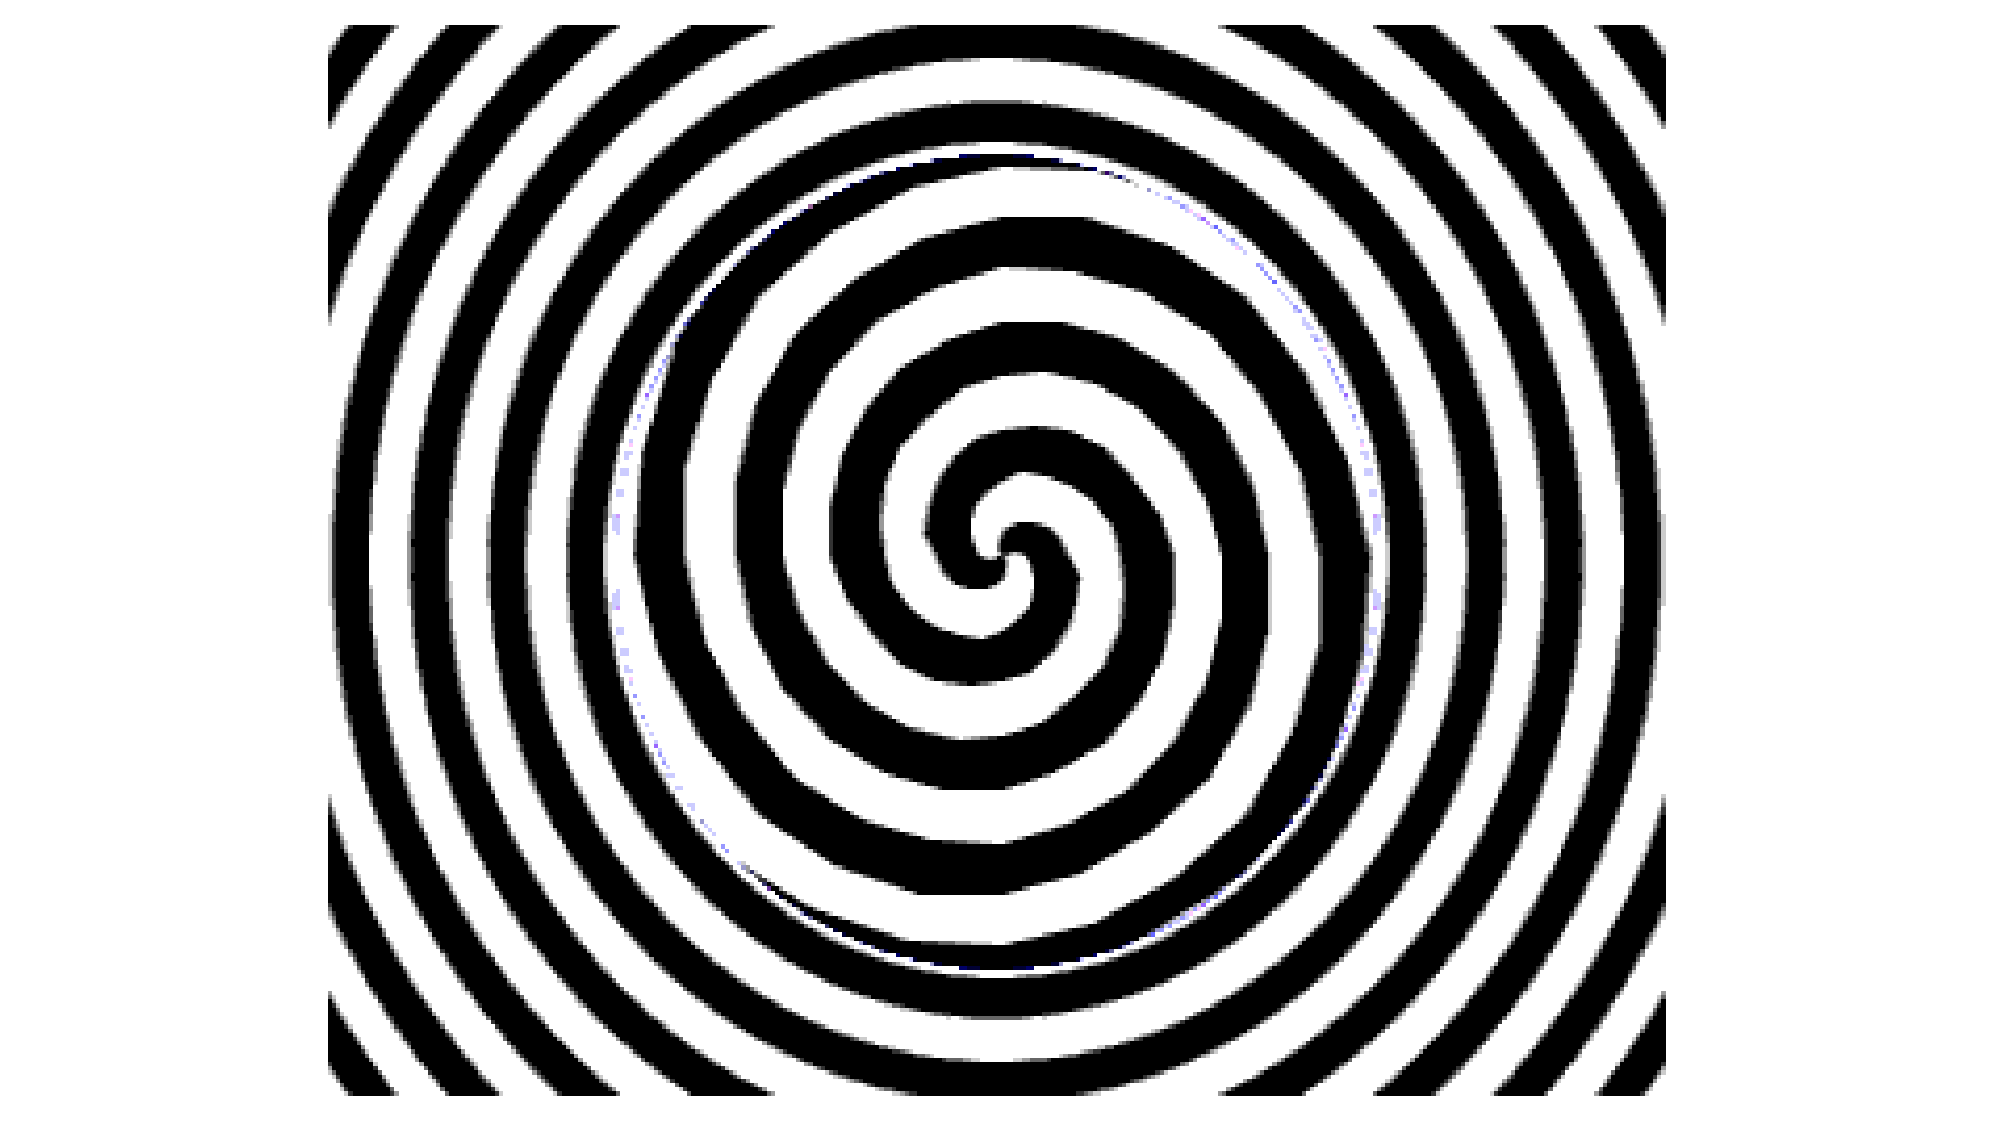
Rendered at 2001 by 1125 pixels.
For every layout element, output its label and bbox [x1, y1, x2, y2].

picture [328, 25, 1666, 1097]
